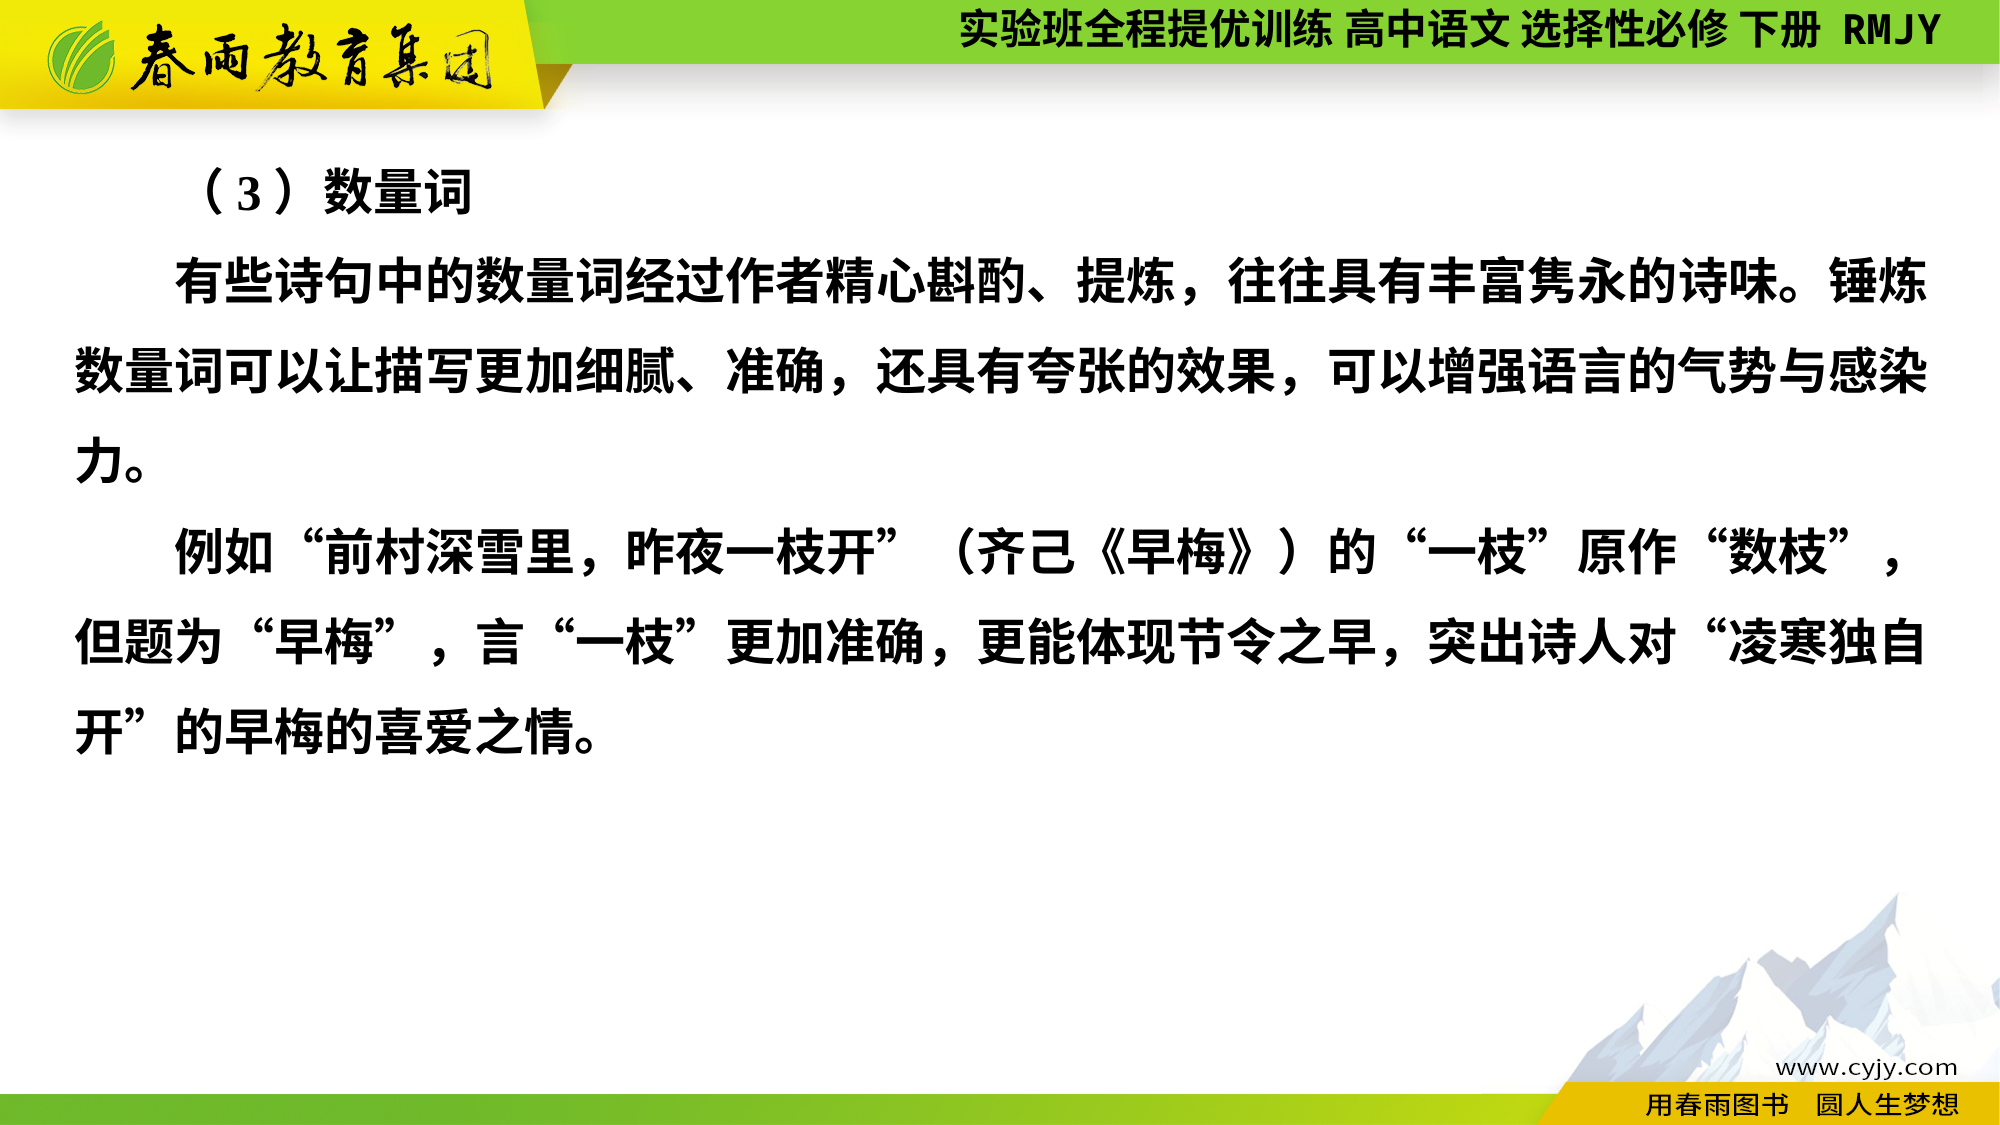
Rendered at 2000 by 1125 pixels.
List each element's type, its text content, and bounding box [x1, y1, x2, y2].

picture [0, 0, 2000, 1125]
list （3）数量词 有些诗句中的数量词经过作者精心斟酌、提炼，往往具有丰富隽永的诗味。锤炼数量词可以让描写更加细腻、准确，还具有夸张的效果，可以增强语言的气势与感染力。 例如“前村深雪里，昨夜一枝开”（齐己《早梅》）的“一枝”原作“数枝”，但题为“早梅”，言“一枝”更加准确，更能体现节令之早，突出诗人对“凌寒独自开”的早梅的喜爱之情。 [59, 122, 1944, 763]
